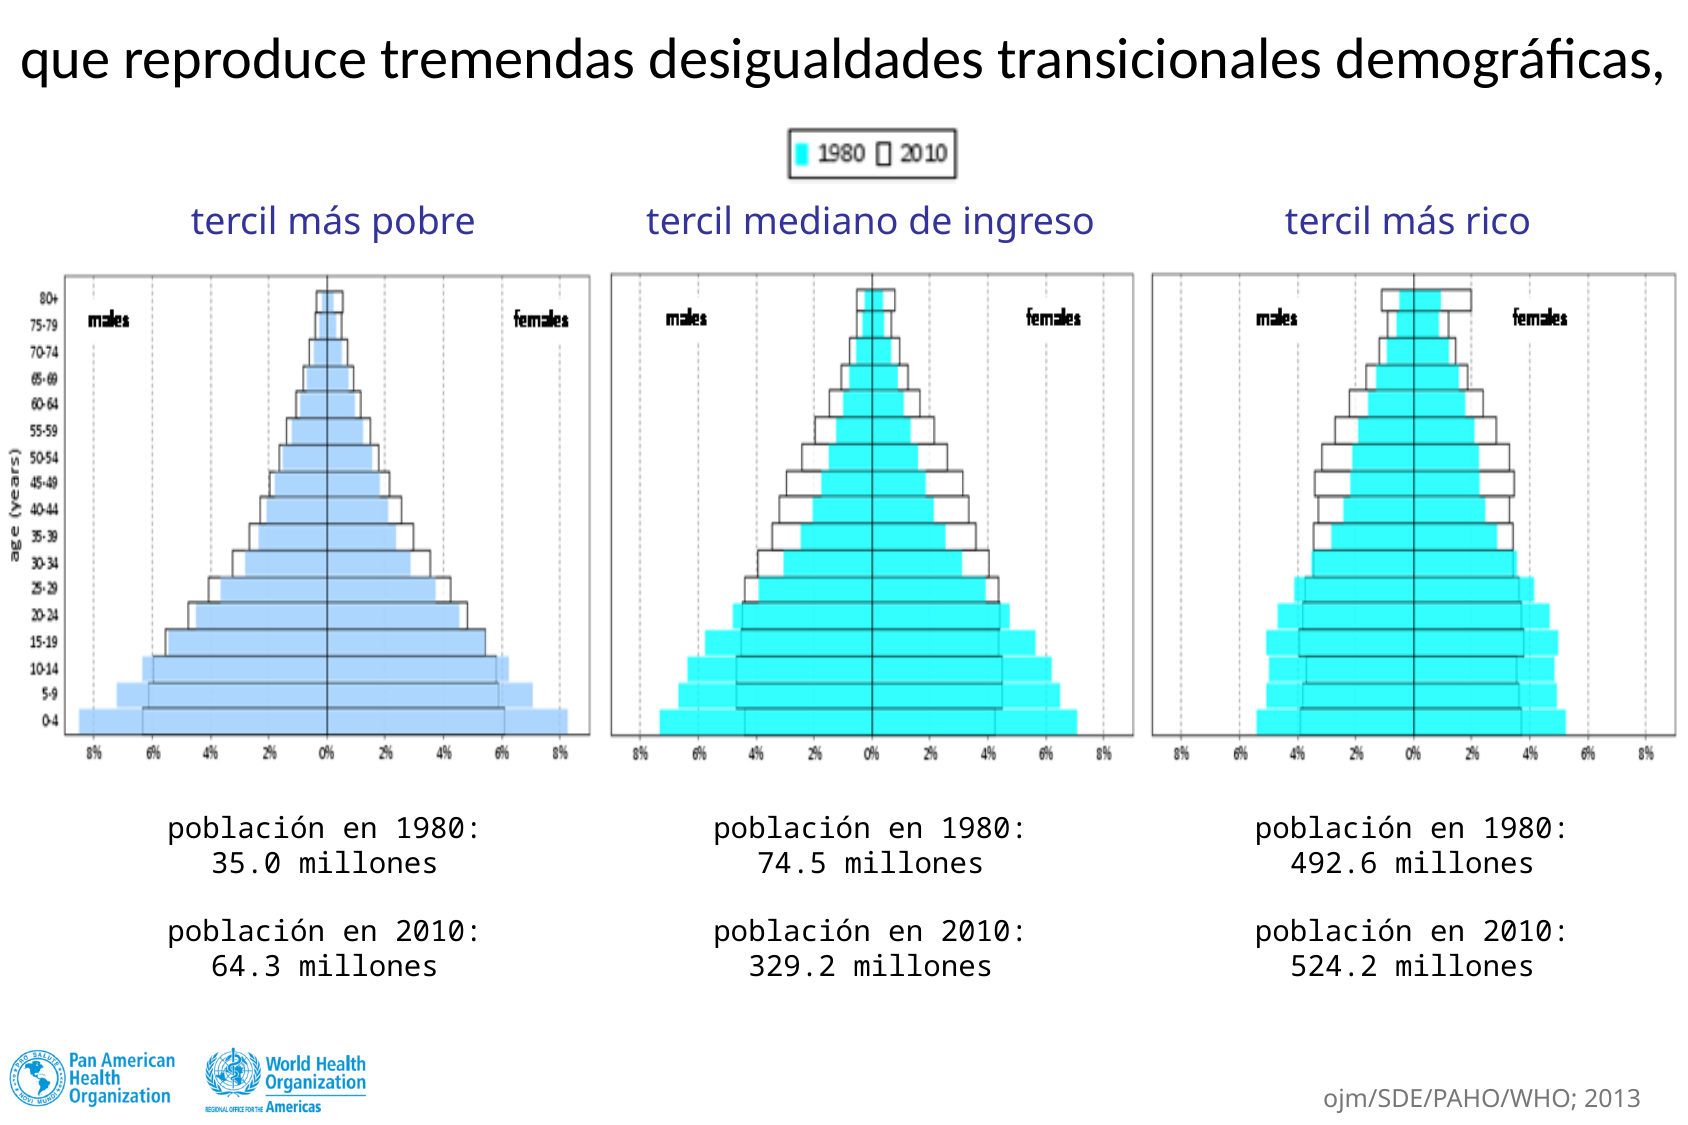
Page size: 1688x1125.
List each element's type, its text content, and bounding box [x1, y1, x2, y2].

text_box población en 1980: 35.0 millones [75, 802, 575, 887]
text_box que reproduce tremendas desigualdades transicionales demográficas, [0, 0, 1688, 98]
picture [0, 263, 600, 776]
text_box tercil más pobre [83, 189, 584, 250]
picture [606, 263, 1141, 773]
text_box población en 2010: 329.2 millones [620, 904, 1121, 990]
picture [1147, 267, 1682, 768]
text_box ojm/SDE/PAHO/WHO; 2013 [1272, 1074, 1657, 1120]
text_box población en 2010: 64.3 millones [75, 904, 575, 990]
text_box población en 1980: 492.6 millones [1162, 802, 1663, 887]
picture [780, 122, 963, 184]
text_box población en 2010: 524.2 millones [1162, 904, 1663, 990]
text_box tercil más rico [1158, 189, 1659, 250]
text_box tercil mediano de ingreso [620, 189, 1121, 250]
text_box población en 1980: 74.5 millones [620, 802, 1121, 887]
picture [1, 1037, 375, 1125]
